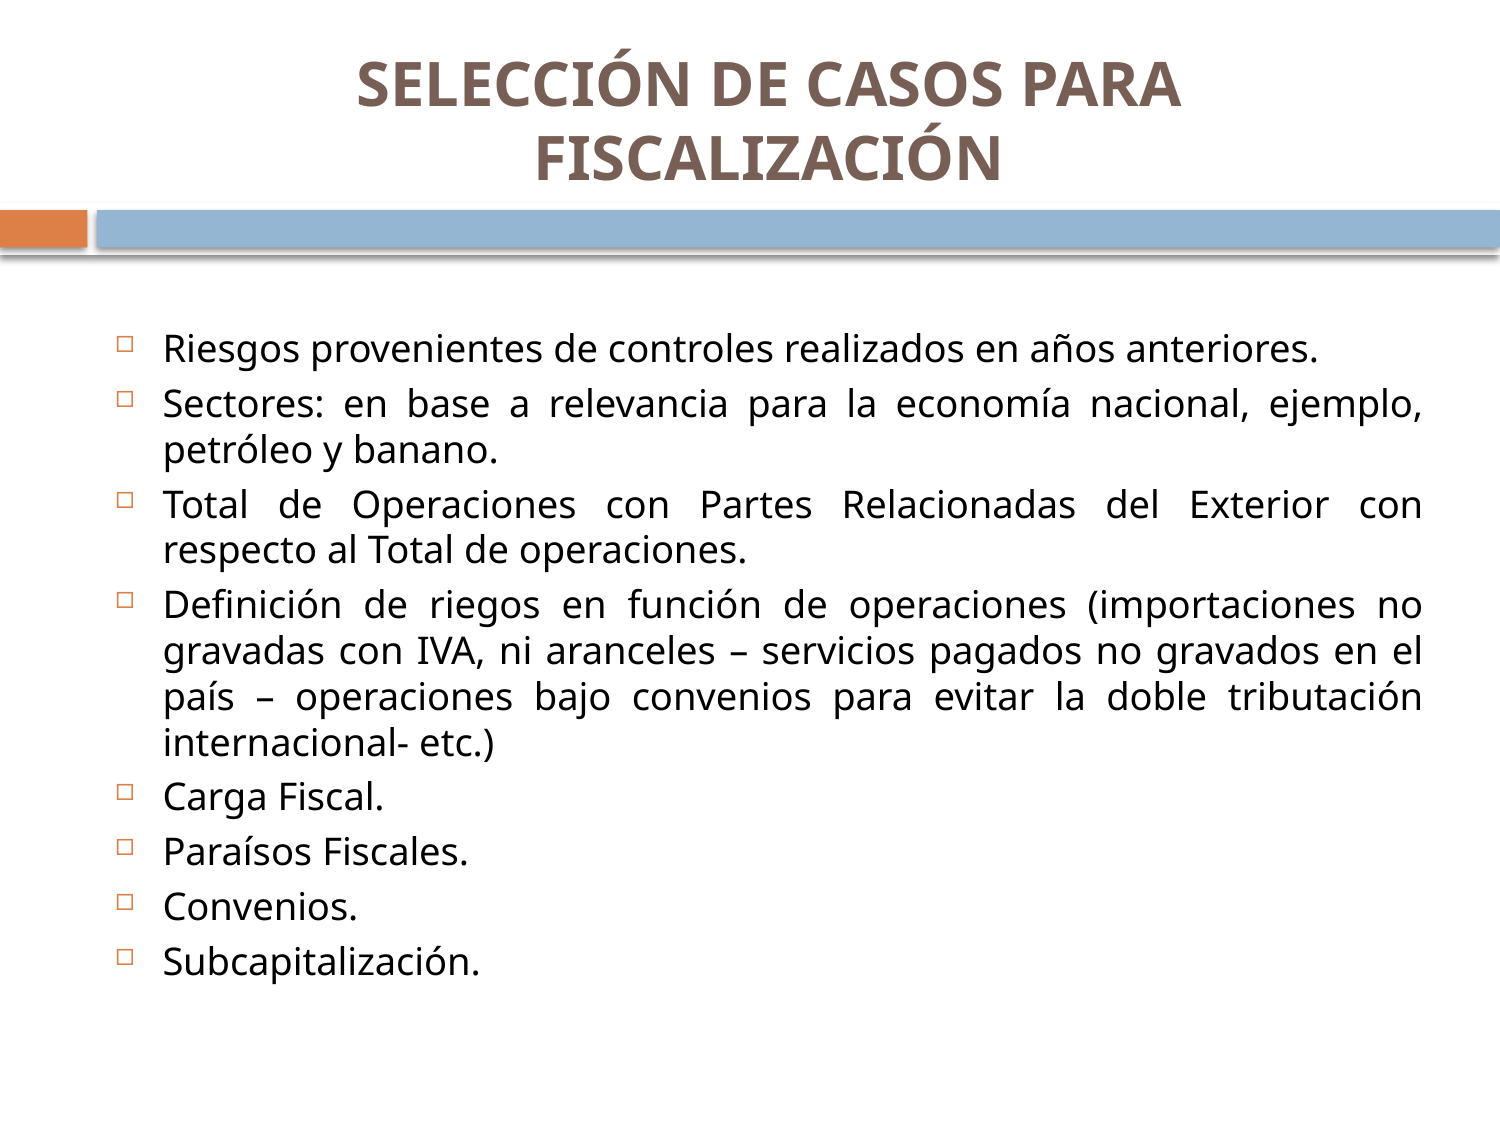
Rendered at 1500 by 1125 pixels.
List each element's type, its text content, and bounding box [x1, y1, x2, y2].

title SELECCIÓN DE CASOS PARA FISCALIZACIÓN [100, 37, 1438, 200]
list Riesgos provenientes de controles realizados en años anteriores. Sectores: en base a relevancia para la economía nacional, ejemplo, petróleo y banano. Total de Operaciones con Partes Relacionadas del Exterior con respecto al Total de operaciones. Definición de riegos en función de operaciones (importaciones no gravadas con IVA, ni aranceles – servicios pagados no gravados en el país – operaciones bajo convenios para evitar la doble tributación internacional- etc.) Carga Fiscal. Paraísos Fiscales. Convenios. Subcapitalización. [100, 262, 1438, 1000]
